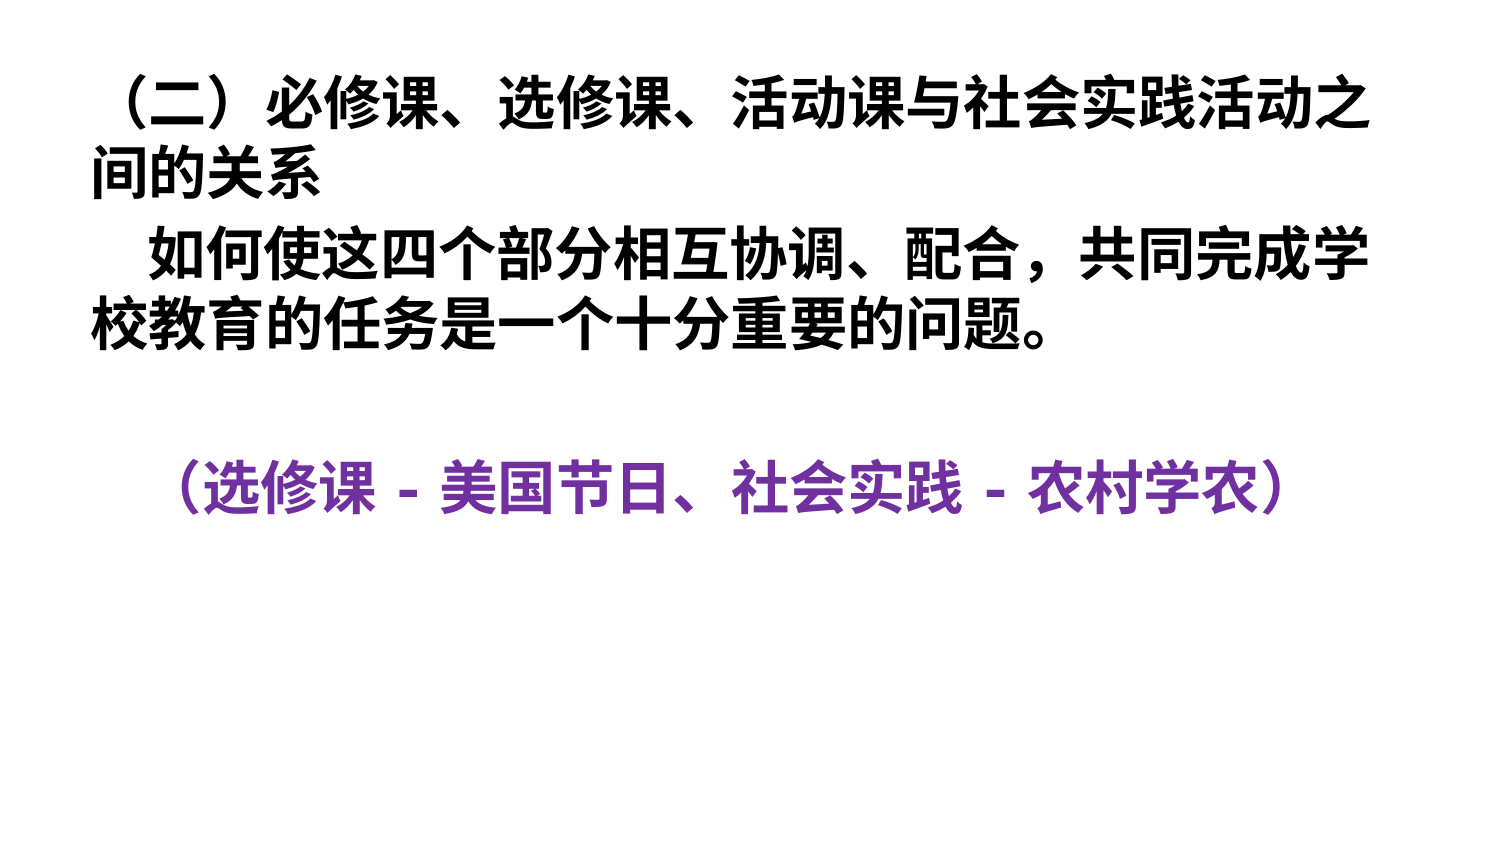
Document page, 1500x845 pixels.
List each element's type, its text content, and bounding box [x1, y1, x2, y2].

list （二）必修课、选修课、活动课与社会实践活动之间的关系 如何使这四个部分相互协调、配合，共同完成学校教育的任务是一个十分重要的问题。 （选修课-美国节日、社会实践-农村学农） [74, 58, 1426, 647]
